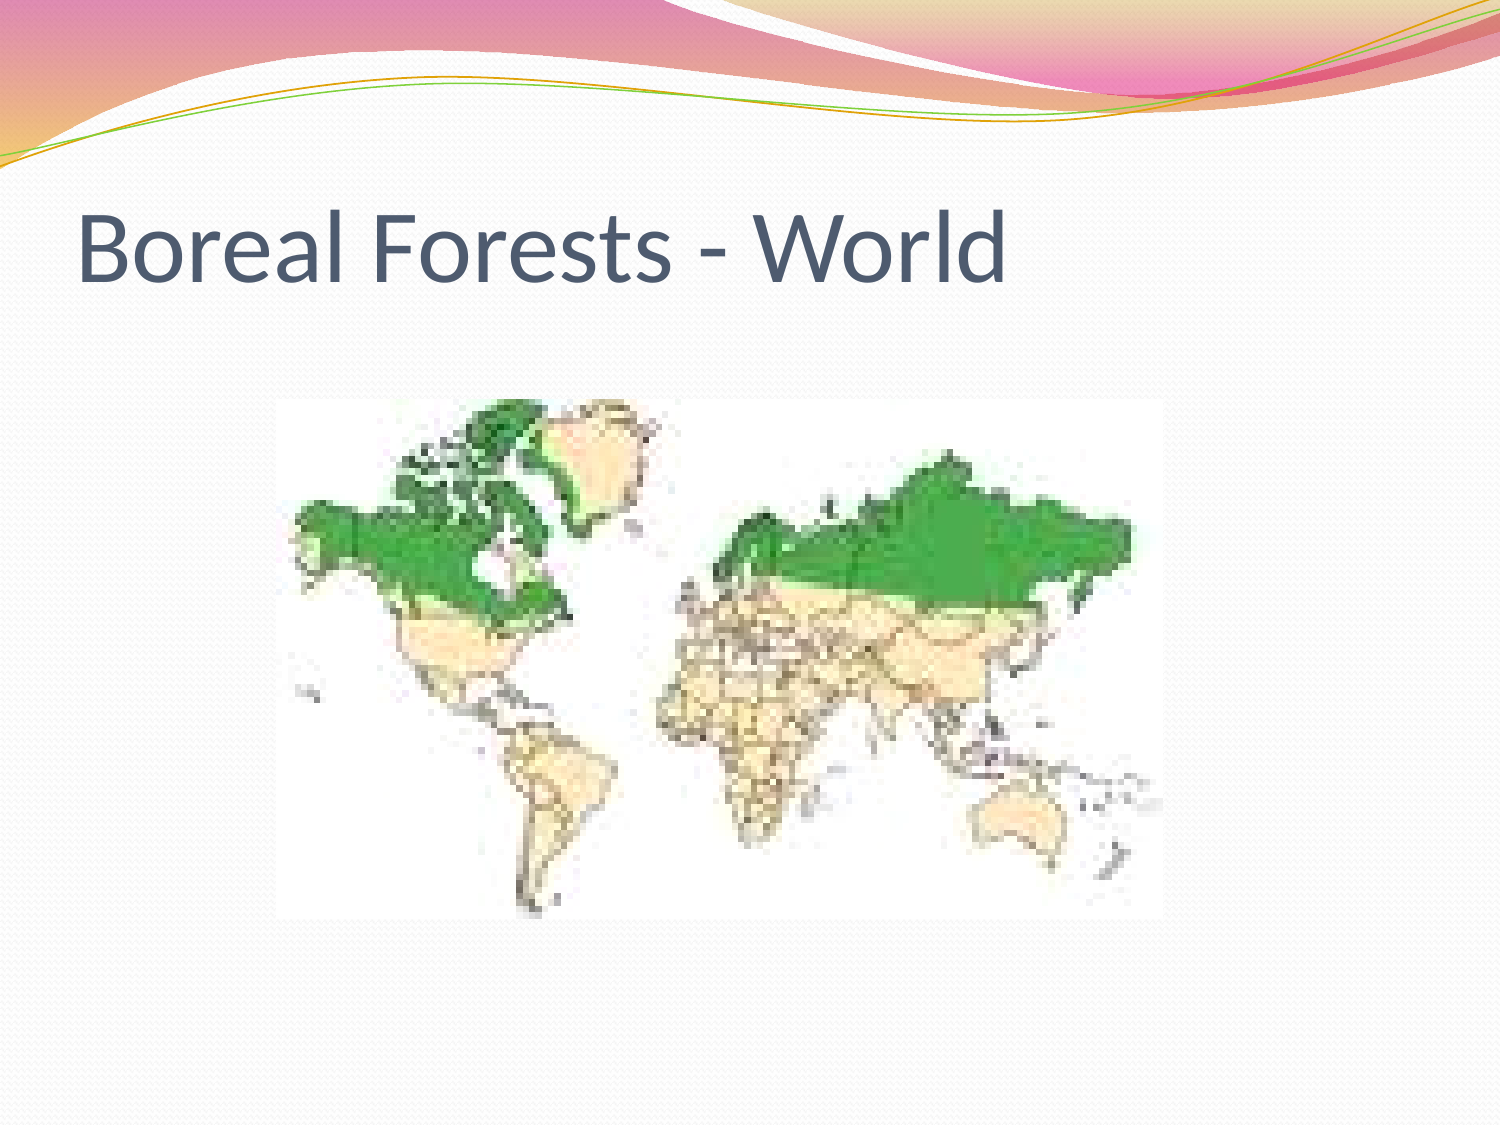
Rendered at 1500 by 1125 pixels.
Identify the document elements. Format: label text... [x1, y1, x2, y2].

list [275, 399, 1163, 920]
title Boreal Forests - World [75, 115, 1425, 303]
